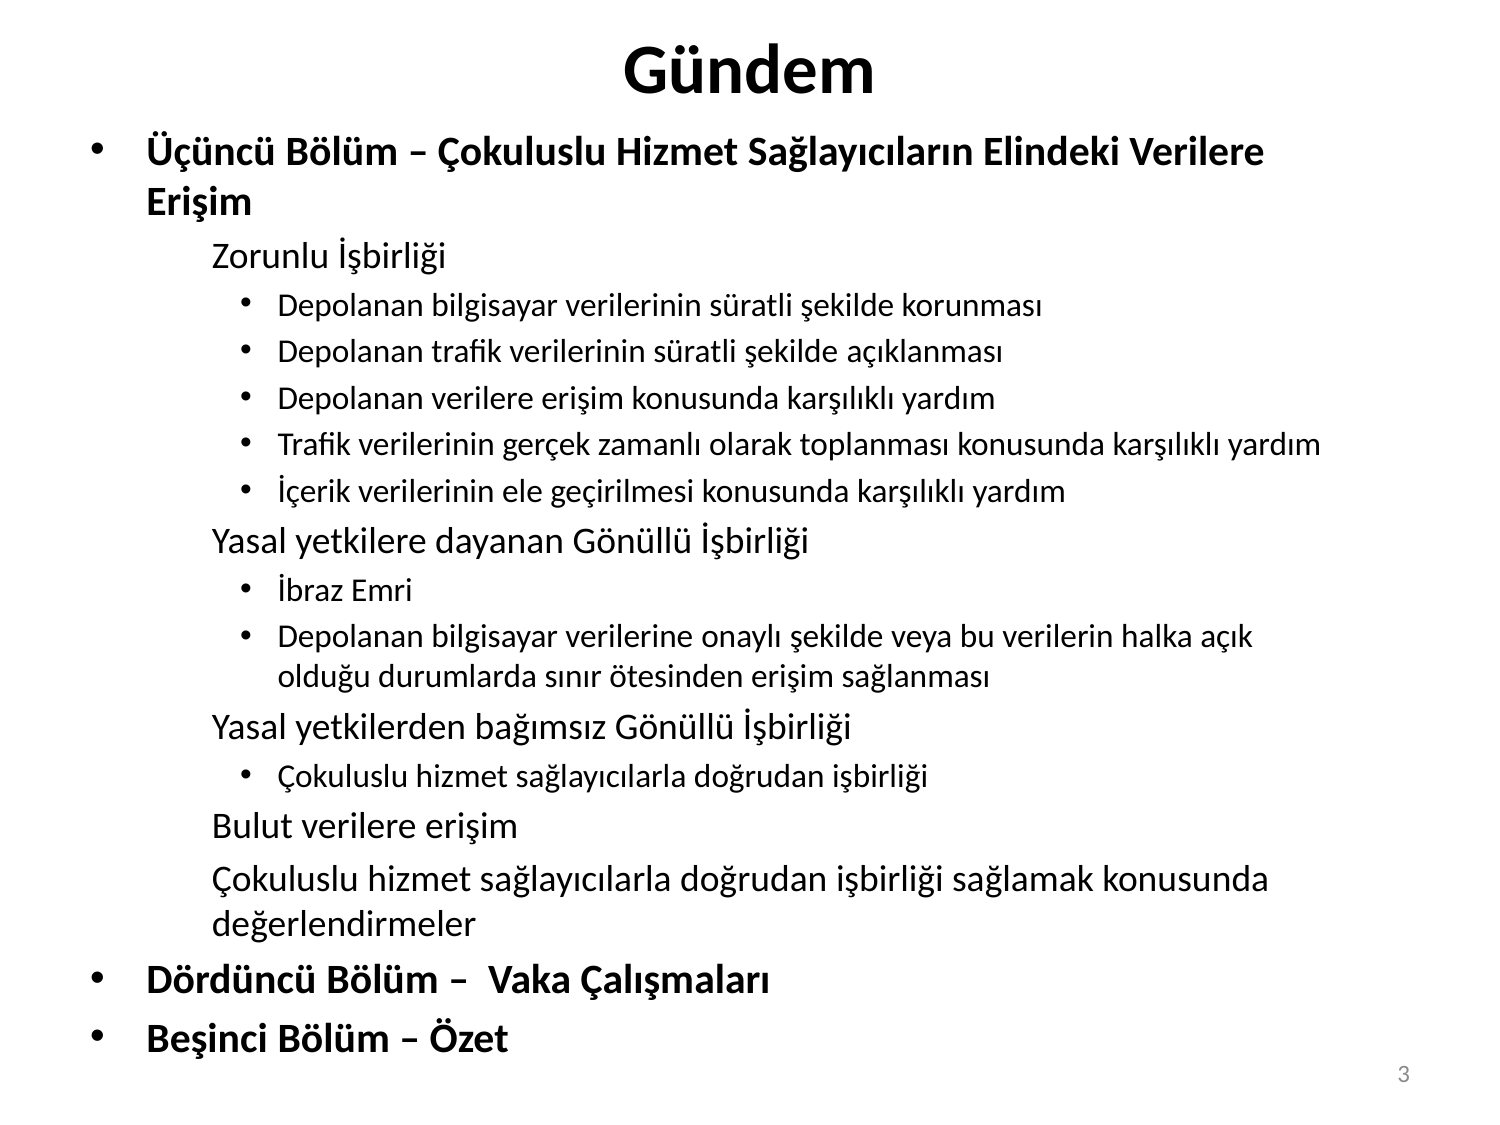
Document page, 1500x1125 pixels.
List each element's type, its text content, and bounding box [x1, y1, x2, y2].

slide_number 3 [1074, 1042, 1425, 1103]
title Gündem [75, 15, 1425, 108]
list Üçüncü Bölüm – Çokuluslu Hizmet Sağlayıcıların Elindeki Verilere Erişim Zorunlu İşbirliği Depolanan bilgisayar verilerinin süratli şekilde korunması Depolanan trafik verilerinin süratli şekilde açıklanması Depolanan verilere erişim konusunda karşılıklı yardım Trafik verilerinin gerçek zamanlı olarak toplanması konusunda karşılıklı yardım İçerik verilerinin ele geçirilmesi konusunda karşılıklı yardım Yasal yetkilere dayanan Gönüllü İşbirliği İbraz Emri Depolanan bilgisayar verilerine onaylı şekilde veya bu verilerin halka açık olduğu durumlarda sınır ötesinden erişim sağlanması Yasal yetkilerden bağımsız Gönüllü İşbirliği Çokuluslu hizmet sağlayıcılarla doğrudan işbirliği Bulut verilere erişim Çokuluslu hizmet sağlayıcılarla doğrudan işbirliği sağlamak konusunda değerlendirmeler Dördüncü Bölüm – Vaka Çalışmaları Beşinci Bölüm – Özet [75, 115, 1350, 1078]
